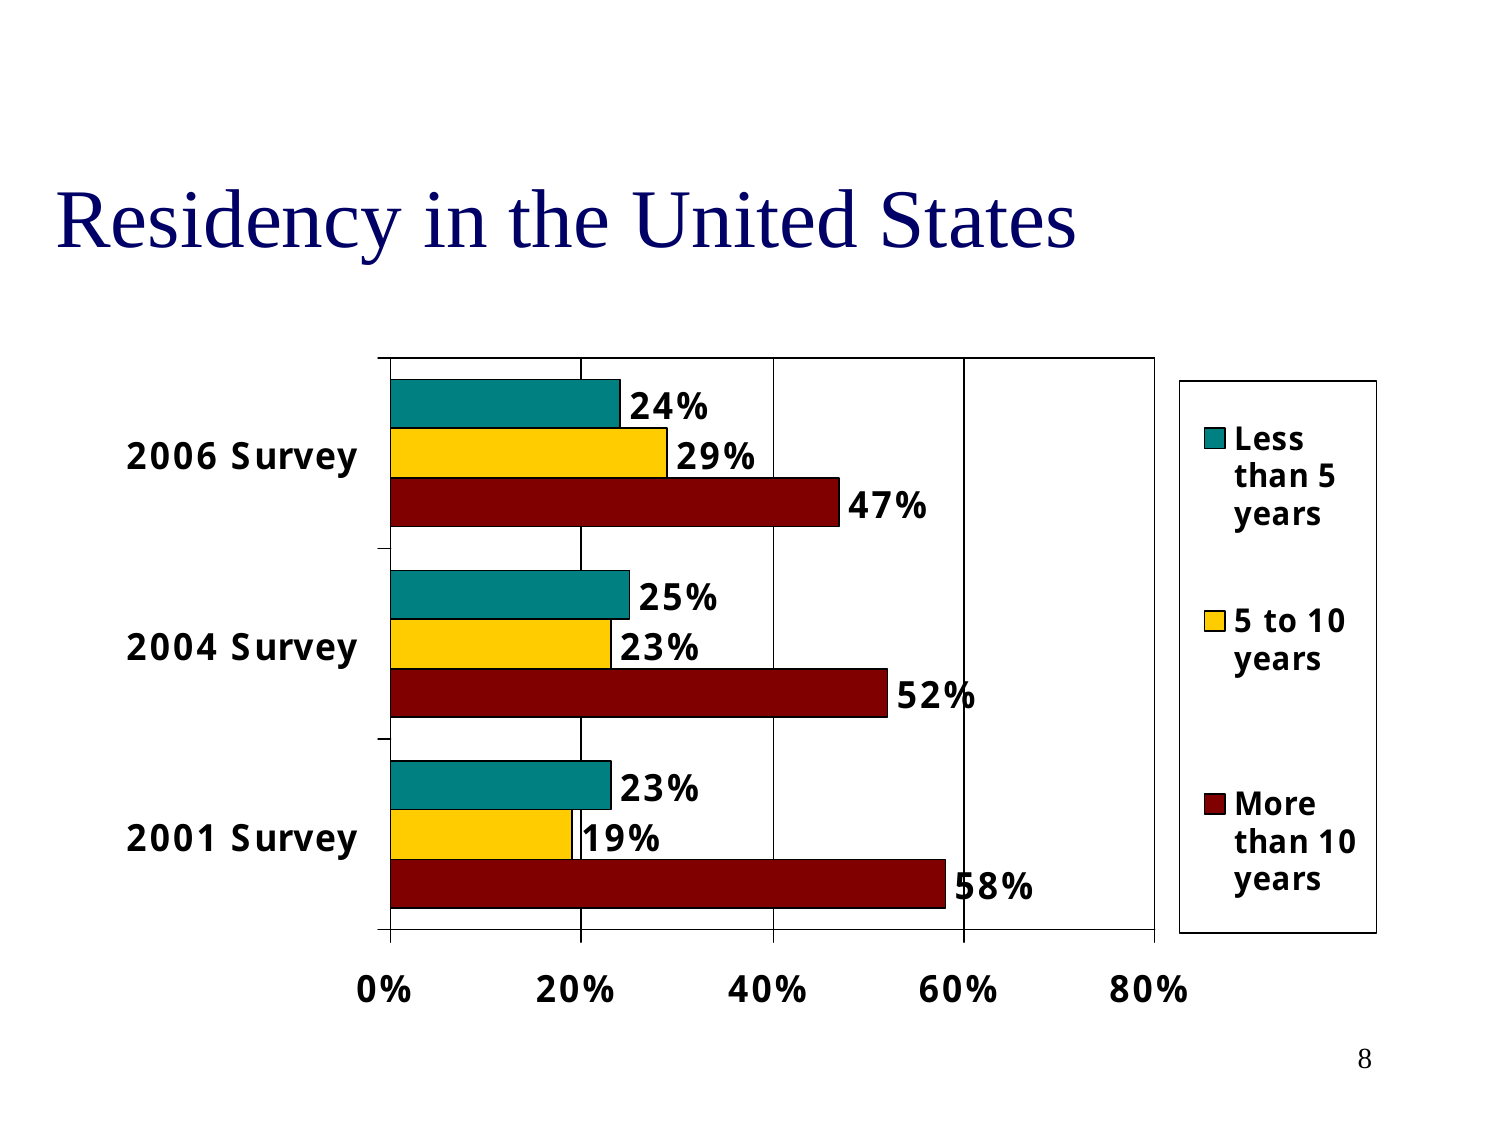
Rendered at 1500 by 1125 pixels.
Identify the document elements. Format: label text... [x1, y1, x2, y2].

slide_number 8 [1074, 1033, 1388, 1108]
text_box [112, 349, 1388, 1026]
title Residency in the United States [40, 152, 1316, 276]
